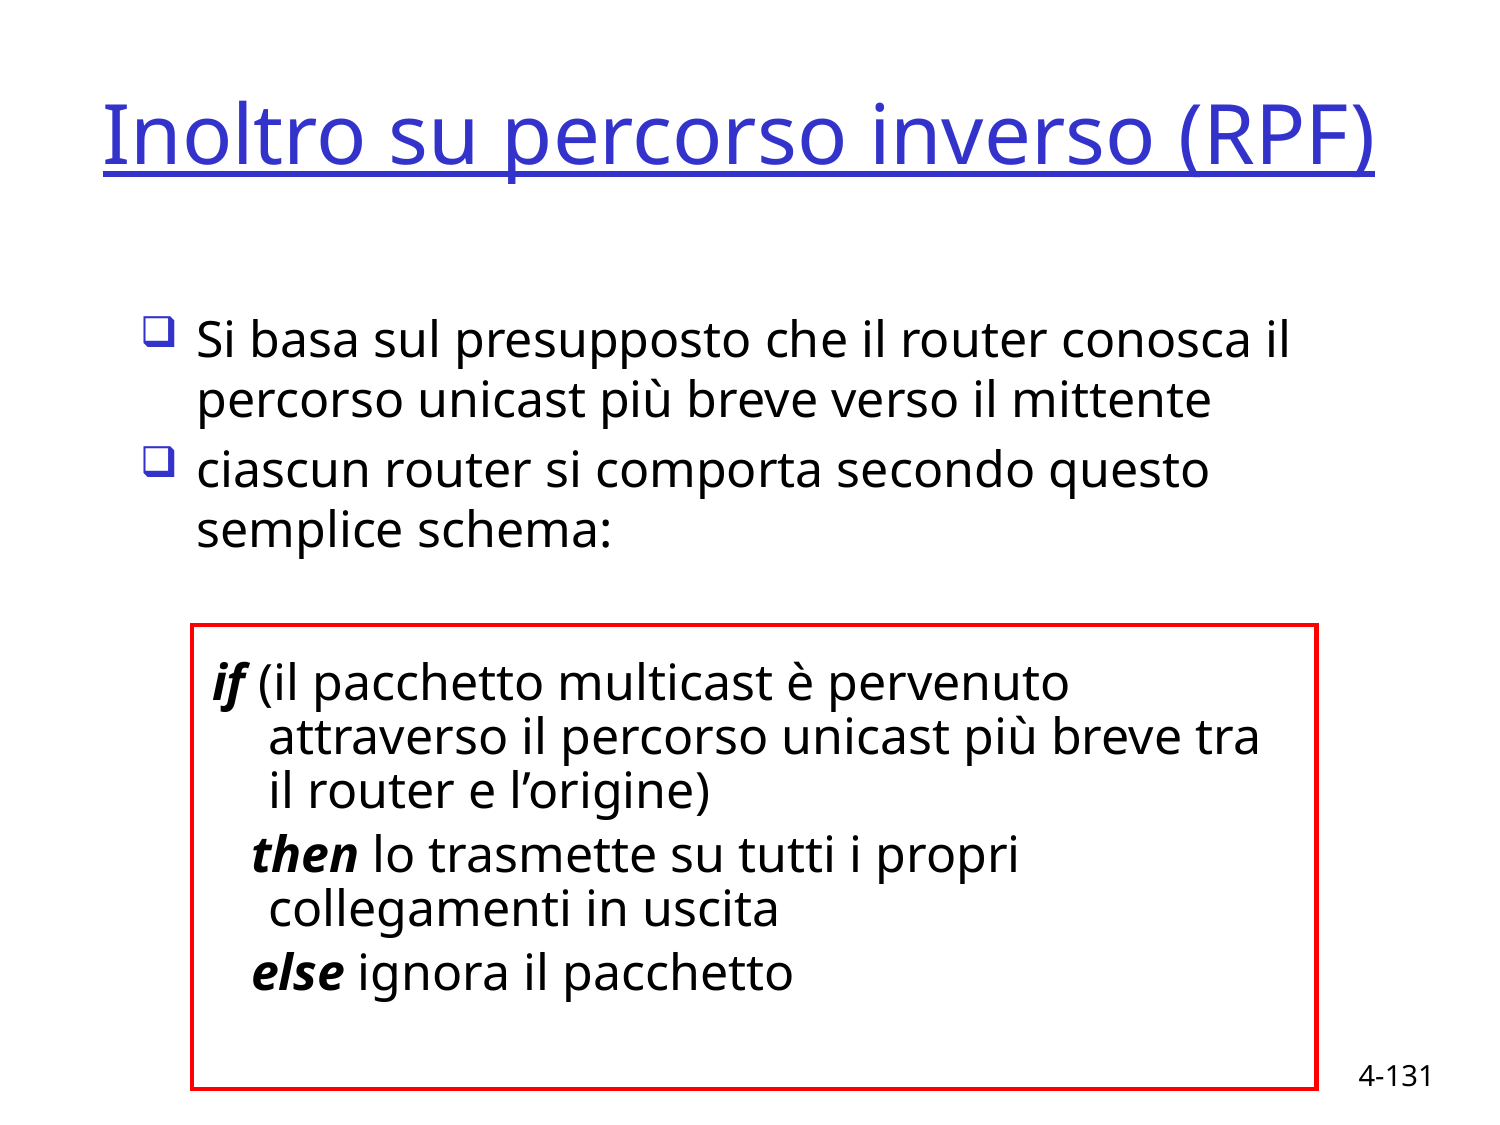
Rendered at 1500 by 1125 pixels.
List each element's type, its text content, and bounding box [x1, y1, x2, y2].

title Inoltro su percorso inverso (RPF) [87, 37, 1418, 226]
text_box [191, 624, 1317, 1089]
text_box Si basa sul presupposto che il router conosca il percorso unicast più breve verso il mittente ciascun router si comporta secondo questo semplice schema: [125, 299, 1425, 525]
slide_number 4-131 [1338, 1049, 1451, 1125]
